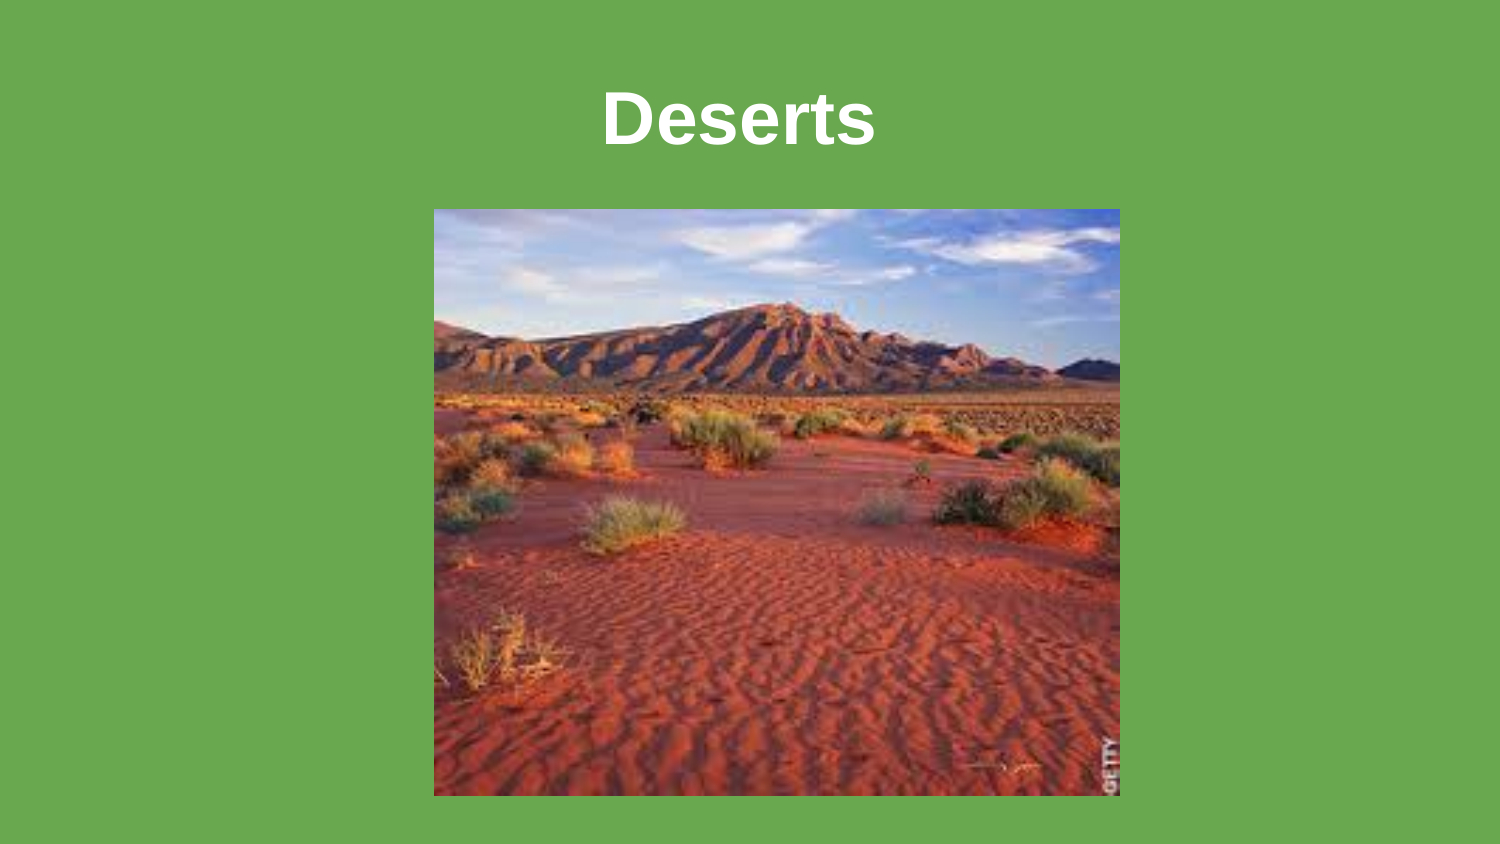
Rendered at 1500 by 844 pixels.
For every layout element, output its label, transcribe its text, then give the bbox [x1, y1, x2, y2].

picture [434, 209, 1120, 796]
title Deserts [75, 33, 1425, 175]
